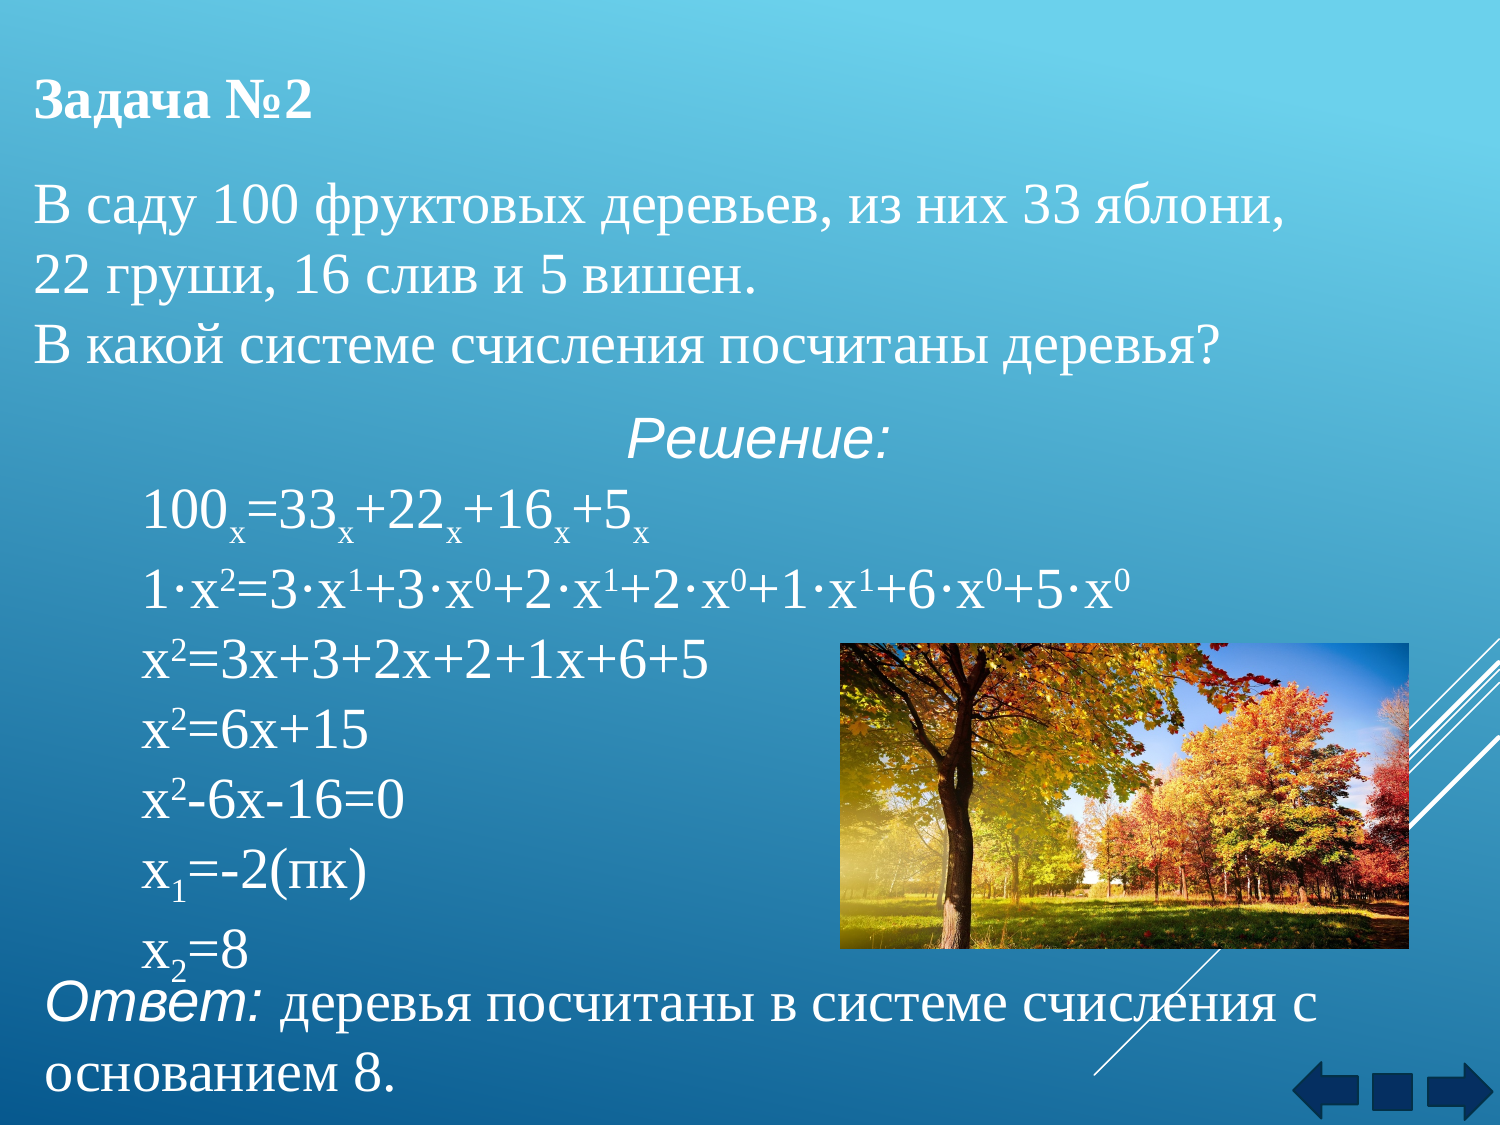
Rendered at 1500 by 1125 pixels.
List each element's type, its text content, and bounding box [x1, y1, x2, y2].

text_box [1427, 1062, 1494, 1121]
text_box Ответ: деревья посчитаны в системе счисления с основанием 8. [30, 955, 1500, 1111]
text_box Решение: 100х=33х+22х+16х+5х 1·х2=3·х1+3·х0+2·х1+2·х0+1·х1+6·х0+5·х0 х2=3х+3+2х+2+1х+6+5 х2=6х+15 х2-6х-16=0 x1=-2(пк) x2=8 [126, 393, 1392, 955]
text_box [1372, 1073, 1413, 1111]
text_box [1292, 1061, 1359, 1120]
picture [840, 643, 1409, 950]
list Задача №2 В саду 100 фруктовых деревьев, из них 33 яблони, 22 груши, 16 слив и 5 вишен. В какой системе счисления посчитаны деревья? [17, 1, 1488, 557]
